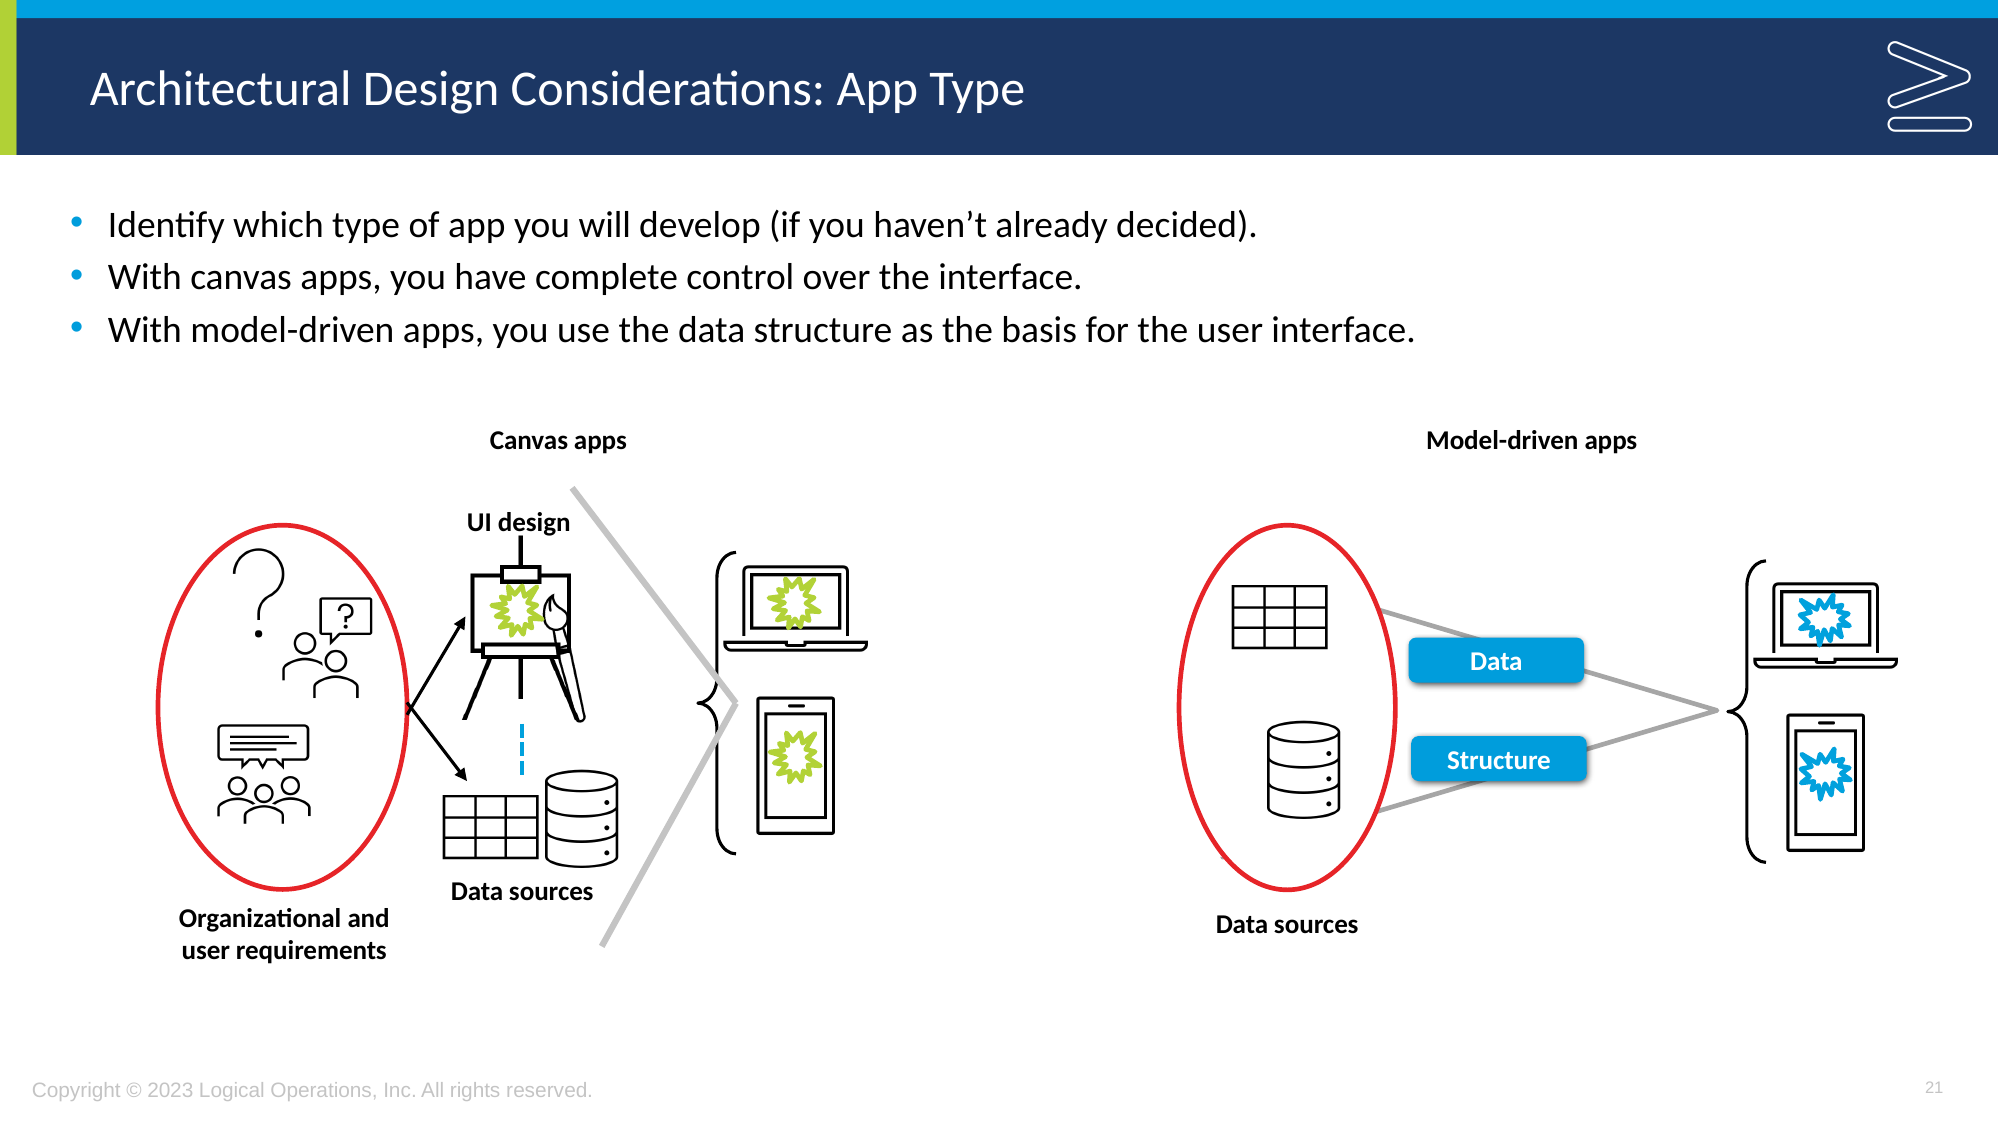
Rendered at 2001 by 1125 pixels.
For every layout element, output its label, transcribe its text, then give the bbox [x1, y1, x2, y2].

list Identify which type of app you will develop (if you haven’t already decided). With canvas apps, you have complete control over the interface. With model-driven apps, you use the data structure as the basis for the user interface. [55, 192, 1968, 1037]
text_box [149, 414, 1901, 974]
picture [0, 0, 74, 155]
picture [1850, 19, 1998, 155]
title Architectural Design Considerations: App Type [74, 16, 1850, 155]
slide_number 21 [1491, 1057, 1959, 1118]
